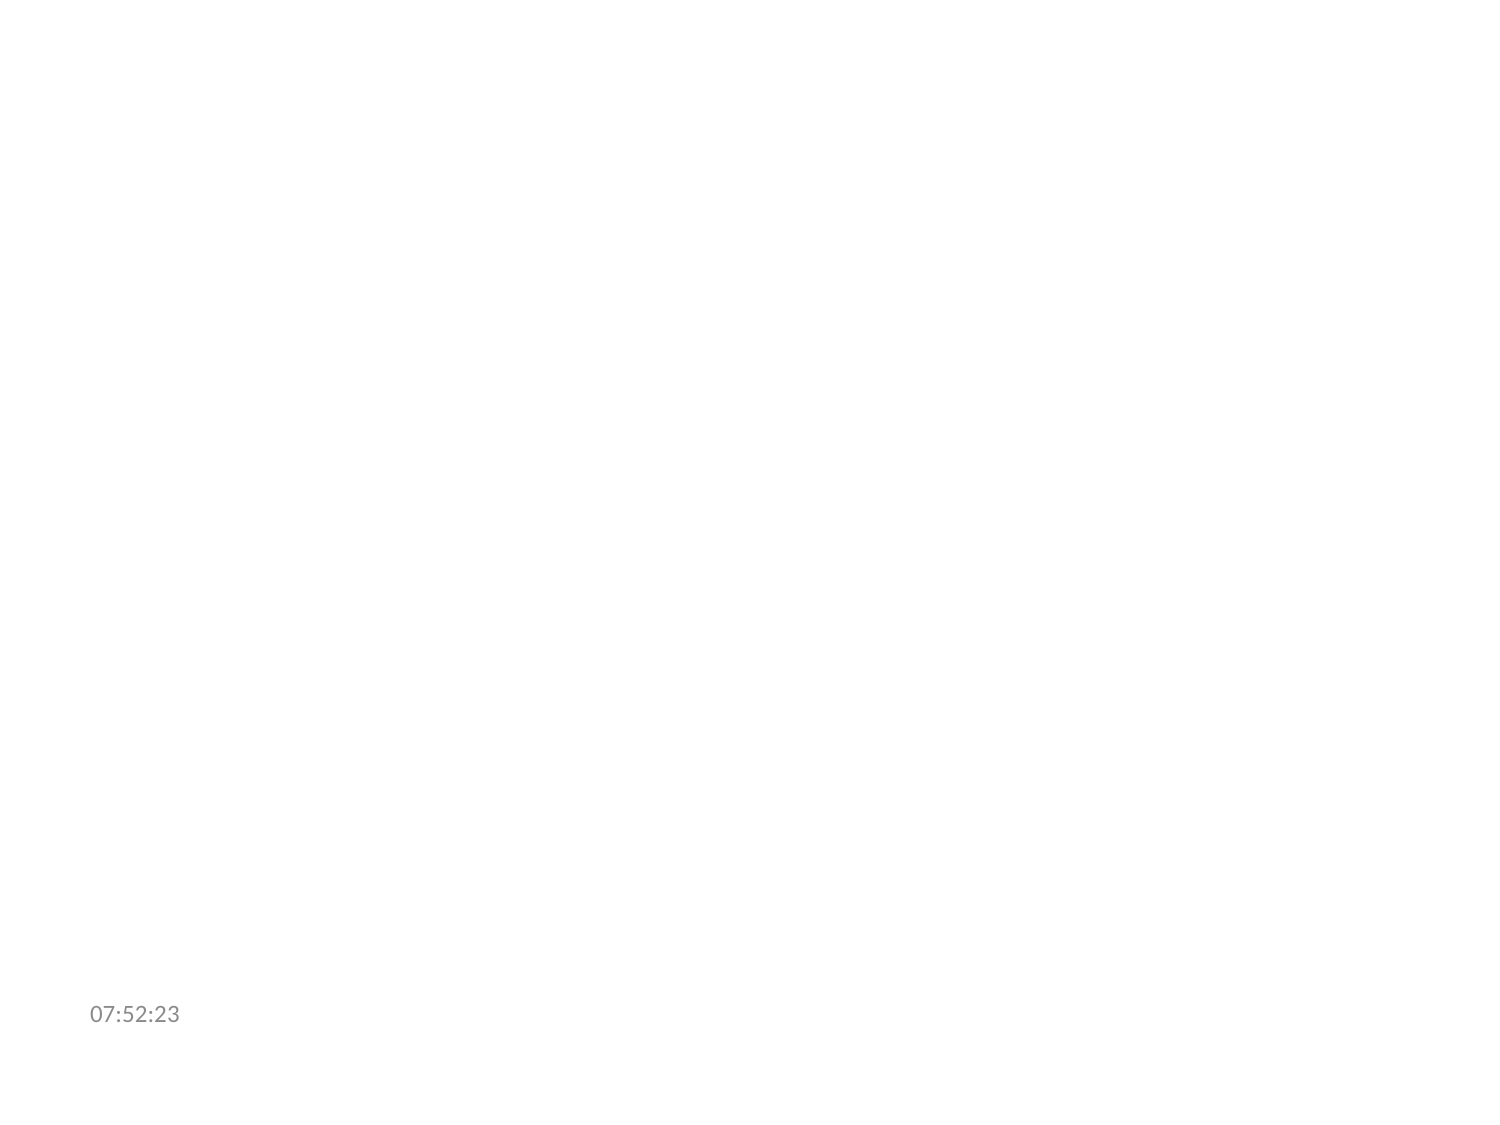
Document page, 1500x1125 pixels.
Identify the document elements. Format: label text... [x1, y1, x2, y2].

text_box 15:35:09 [75, 982, 425, 1043]
